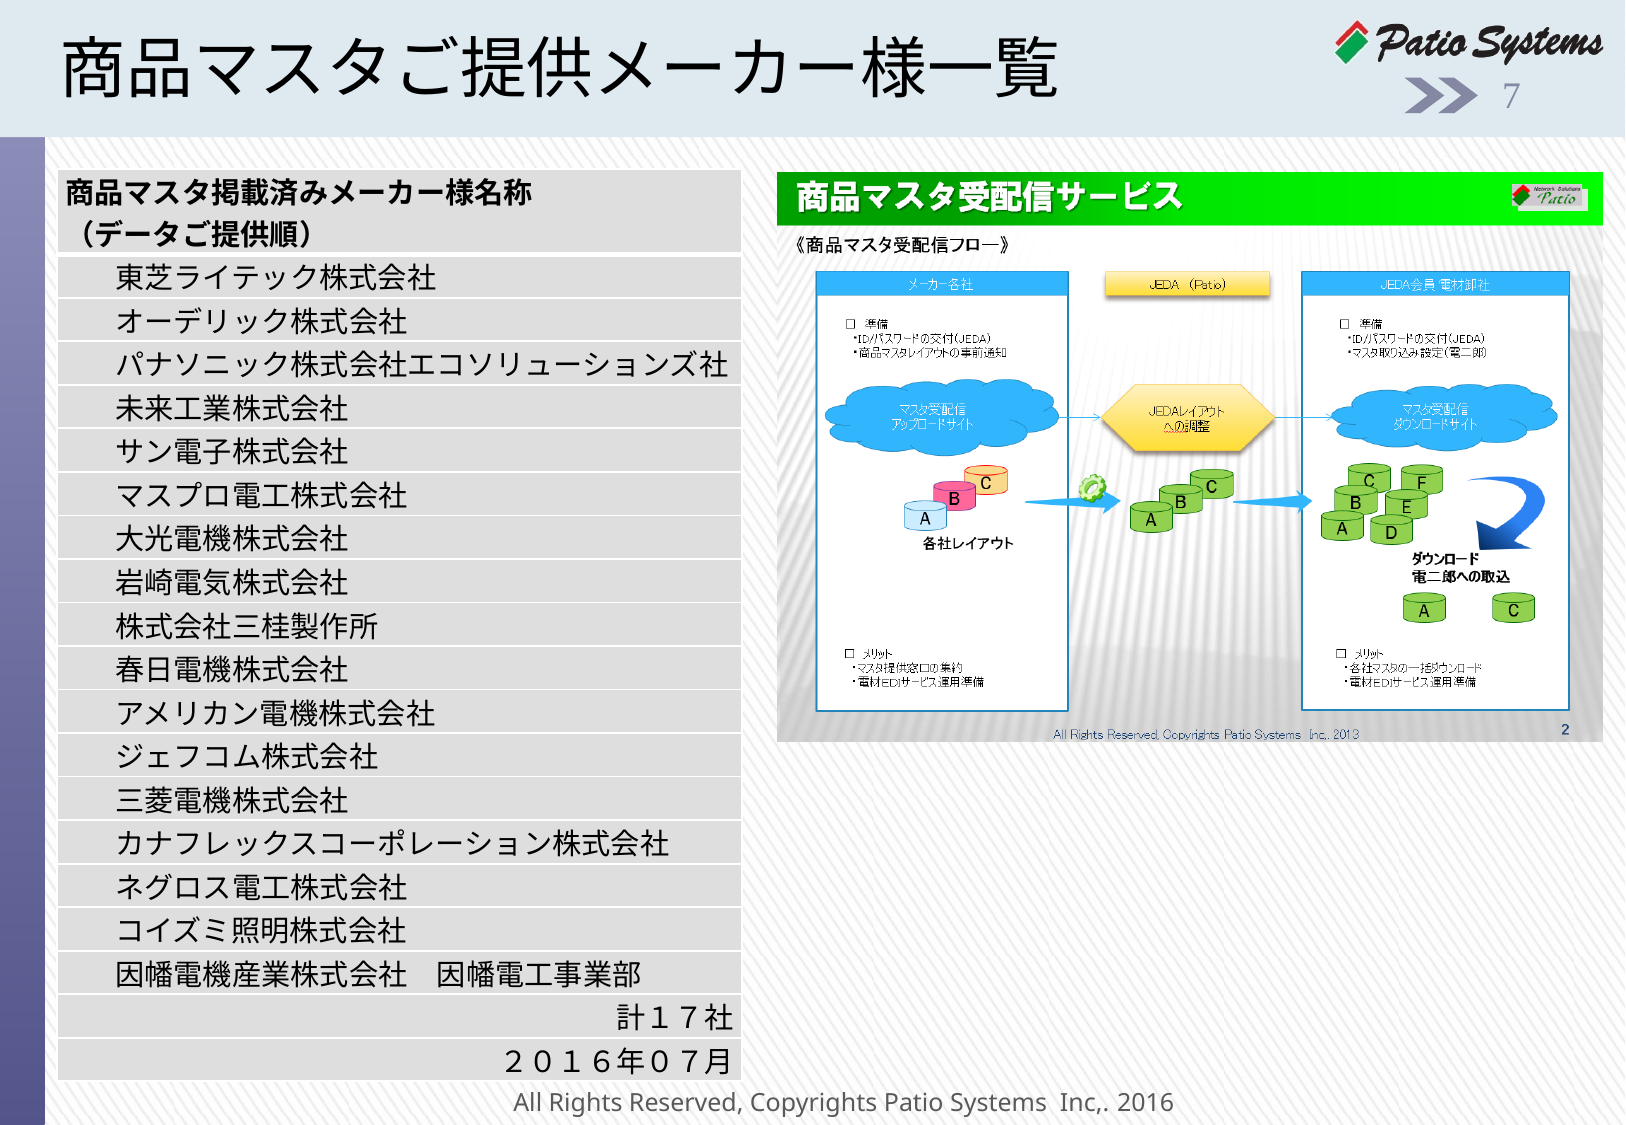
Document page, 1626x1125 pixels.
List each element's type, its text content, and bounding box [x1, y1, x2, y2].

table_cell 計１７社 [58, 995, 741, 1037]
table_cell ネグロス電工株式会社 [58, 865, 741, 906]
table_header 商品マスタ掲載済みメーカー様名称 （データご提供順） [58, 170, 741, 252]
table_cell 岩崎電気株式会社 [58, 560, 741, 602]
table_cell サン電子株式会社 [58, 429, 741, 471]
table_cell 三菱電機株式会社 [58, 777, 741, 819]
table_cell マスプロ電工株式会社 [58, 473, 741, 515]
table_cell 春日電機株式会社 [58, 647, 741, 689]
table_cell アメリカン電機株式会社 [58, 690, 741, 732]
table_cell ２０１６年０７月 [58, 1039, 741, 1080]
table_cell 未来工業株式会社 [58, 386, 741, 427]
table_cell パナソニック株式会社エコソリューションズ社 [58, 342, 741, 384]
table_cell 因幡電機産業株式会社 因幡電工事業部 [58, 952, 741, 993]
title 商品マスタご提供メーカー様一覧 [44, 18, 1409, 138]
slide_number 6 [1487, 63, 1616, 124]
table_cell コイズミ照明株式会社 [58, 908, 741, 950]
picture [1409, 19, 1604, 66]
picture [776, 172, 1604, 742]
table_cell 大光電機株式会社 [58, 516, 741, 558]
table_cell ジェフコム株式会社 [58, 734, 741, 776]
table_cell 東芝ライテック株式会社 [58, 257, 741, 297]
table_cell 株式会社三桂製作所 [58, 603, 741, 645]
table_cell オーデリック株式会社 [58, 299, 741, 340]
table_cell カナフレックスコーポレーション株式会社 [58, 821, 741, 863]
